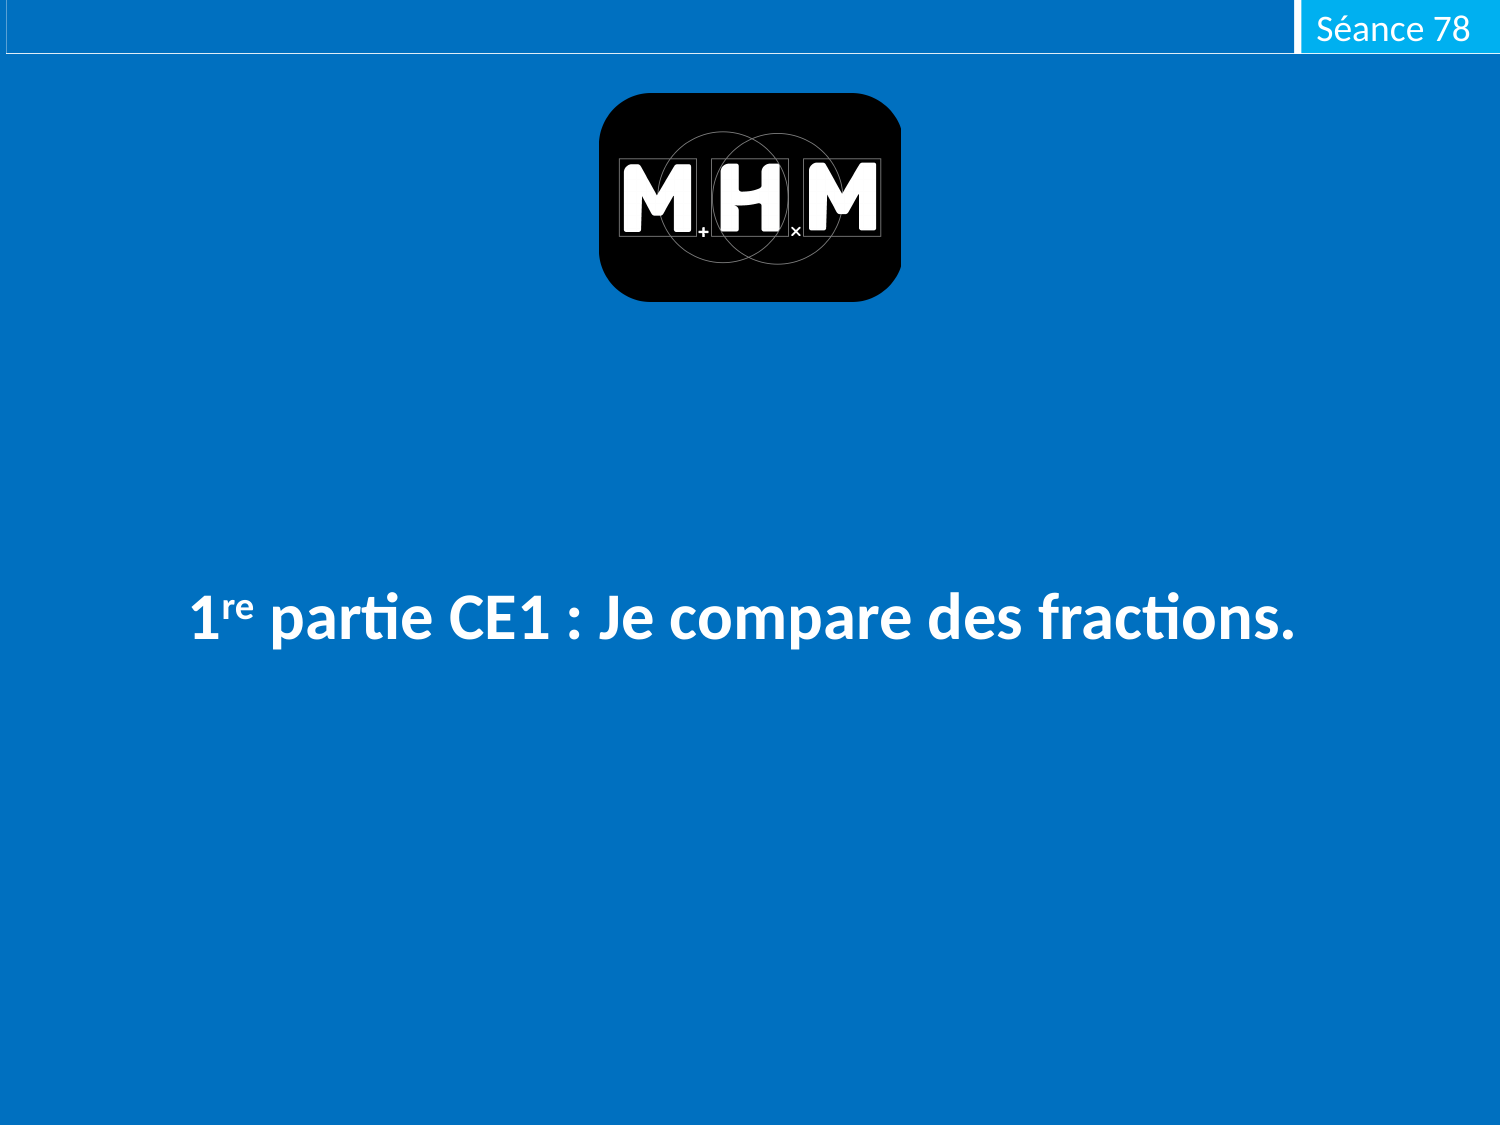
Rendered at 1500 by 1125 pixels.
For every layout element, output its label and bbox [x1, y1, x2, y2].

text_box [0, 54, 1500, 1125]
